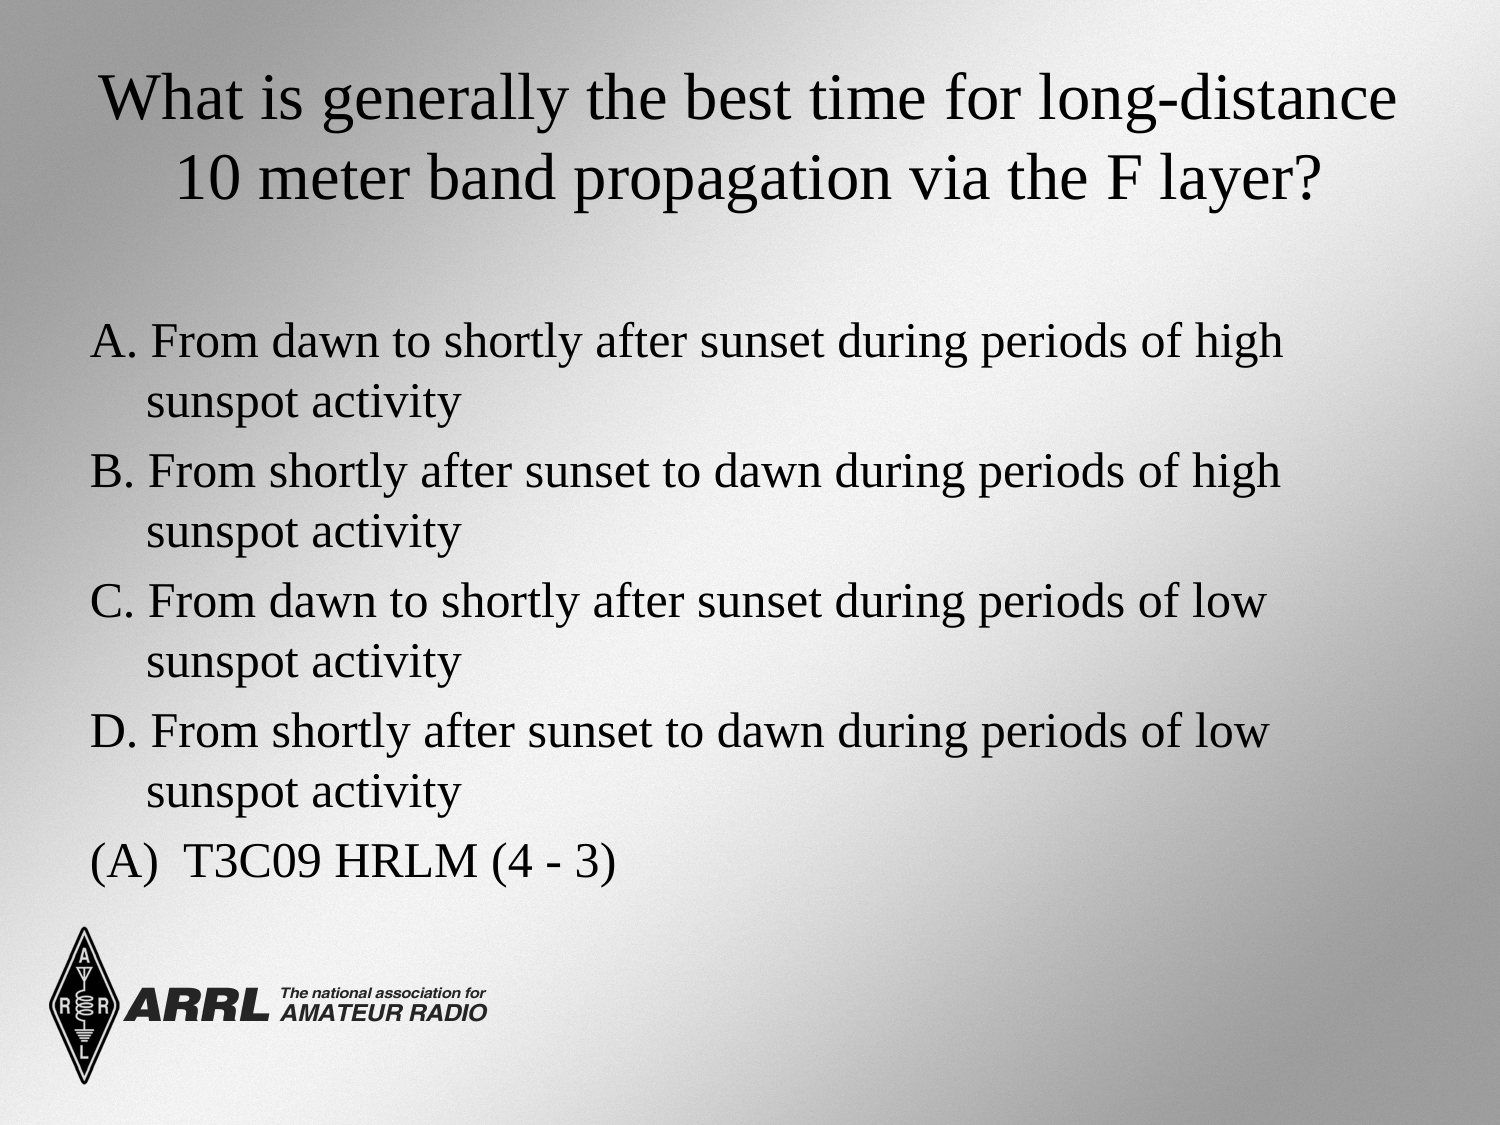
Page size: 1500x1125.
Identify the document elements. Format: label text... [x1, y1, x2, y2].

list A. From dawn to shortly after sunset during periods of high sunspot activity B. From shortly after sunset to dawn during periods of high sunspot activity C. From dawn to shortly after sunset during periods of low sunspot activity D. From shortly after sunset to dawn during periods of low sunspot activity (A) T3C09 HRLM (4 - 3) [75, 299, 1425, 1005]
title What is generally the best time for long-distance 10 meter band propagation via the F layer? [75, 45, 1425, 233]
picture [0, 0, 1500, 1125]
